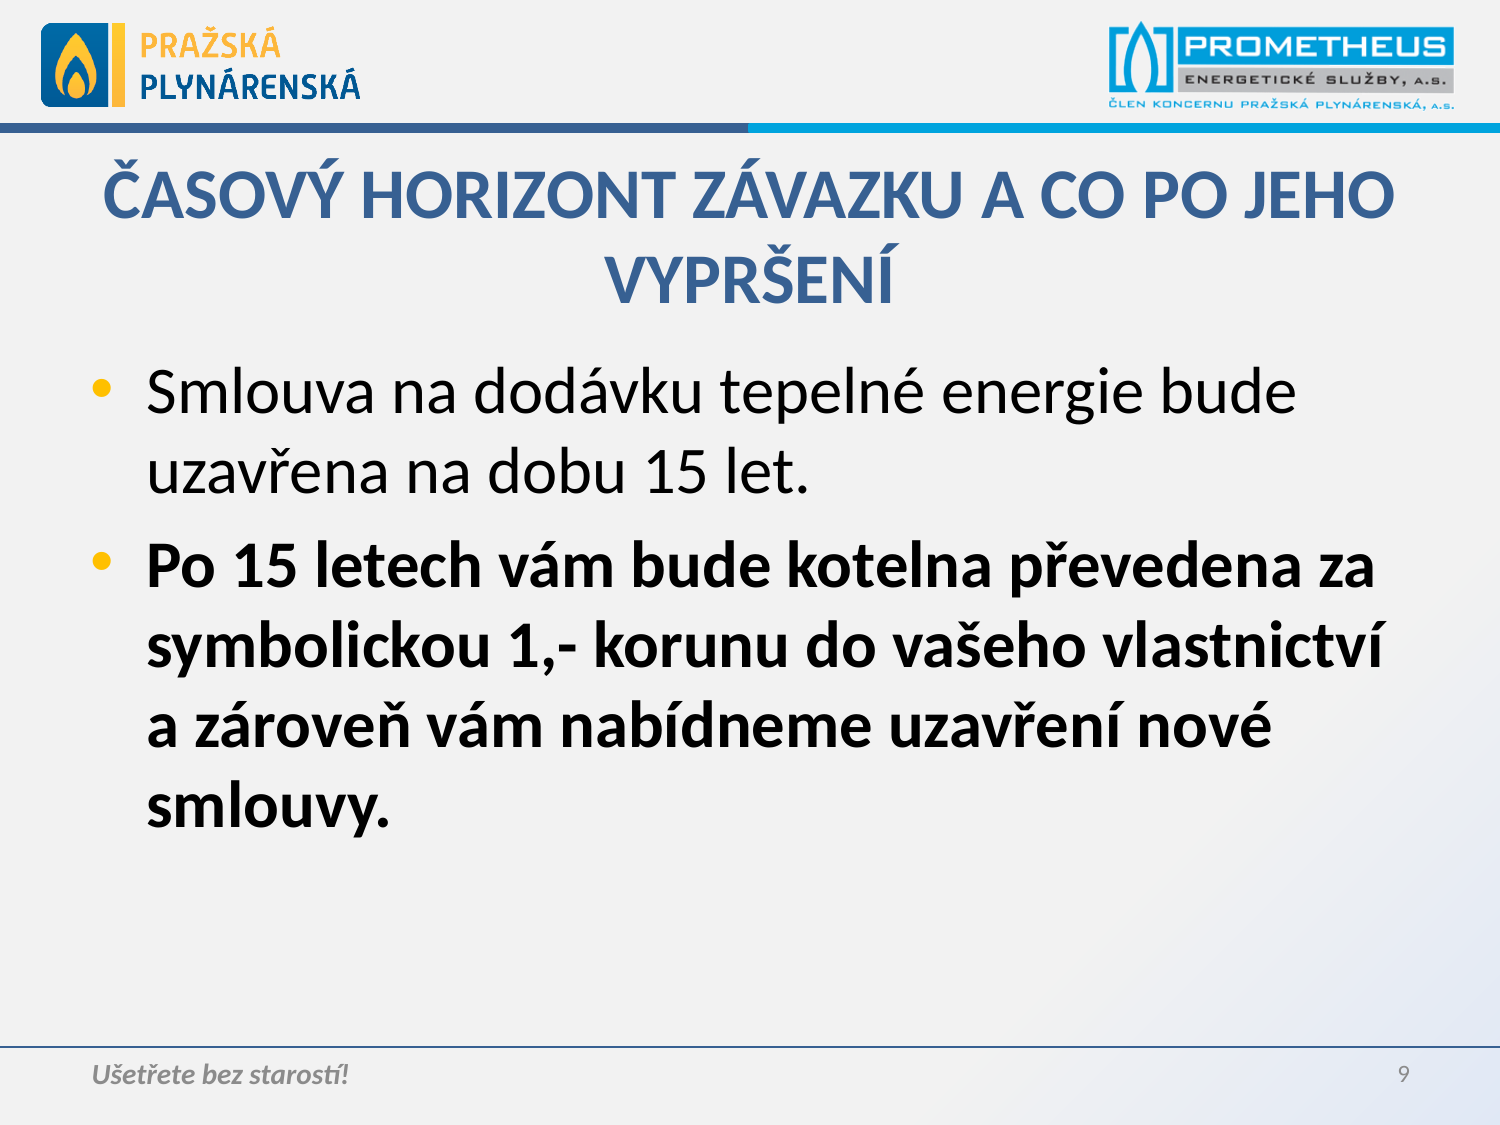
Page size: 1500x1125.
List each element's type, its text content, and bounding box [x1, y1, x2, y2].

list Smlouva na dodávku tepelné energie bude uzavřena na dobu 15 let. Po 15 letech vám bude kotelna převedena za symbolickou 1,- korunu do vašeho vlastnictví a zároveň vám nabídneme uzavření nové smlouvy. [75, 339, 1425, 1035]
picture [41, 23, 360, 107]
footer Ušetřete bez starostí! [76, 1042, 552, 1103]
slide_number 9 [1074, 1042, 1425, 1103]
picture [1104, 18, 1459, 112]
title Časový horizont závazku a co po jeho vypršení [75, 138, 1425, 327]
